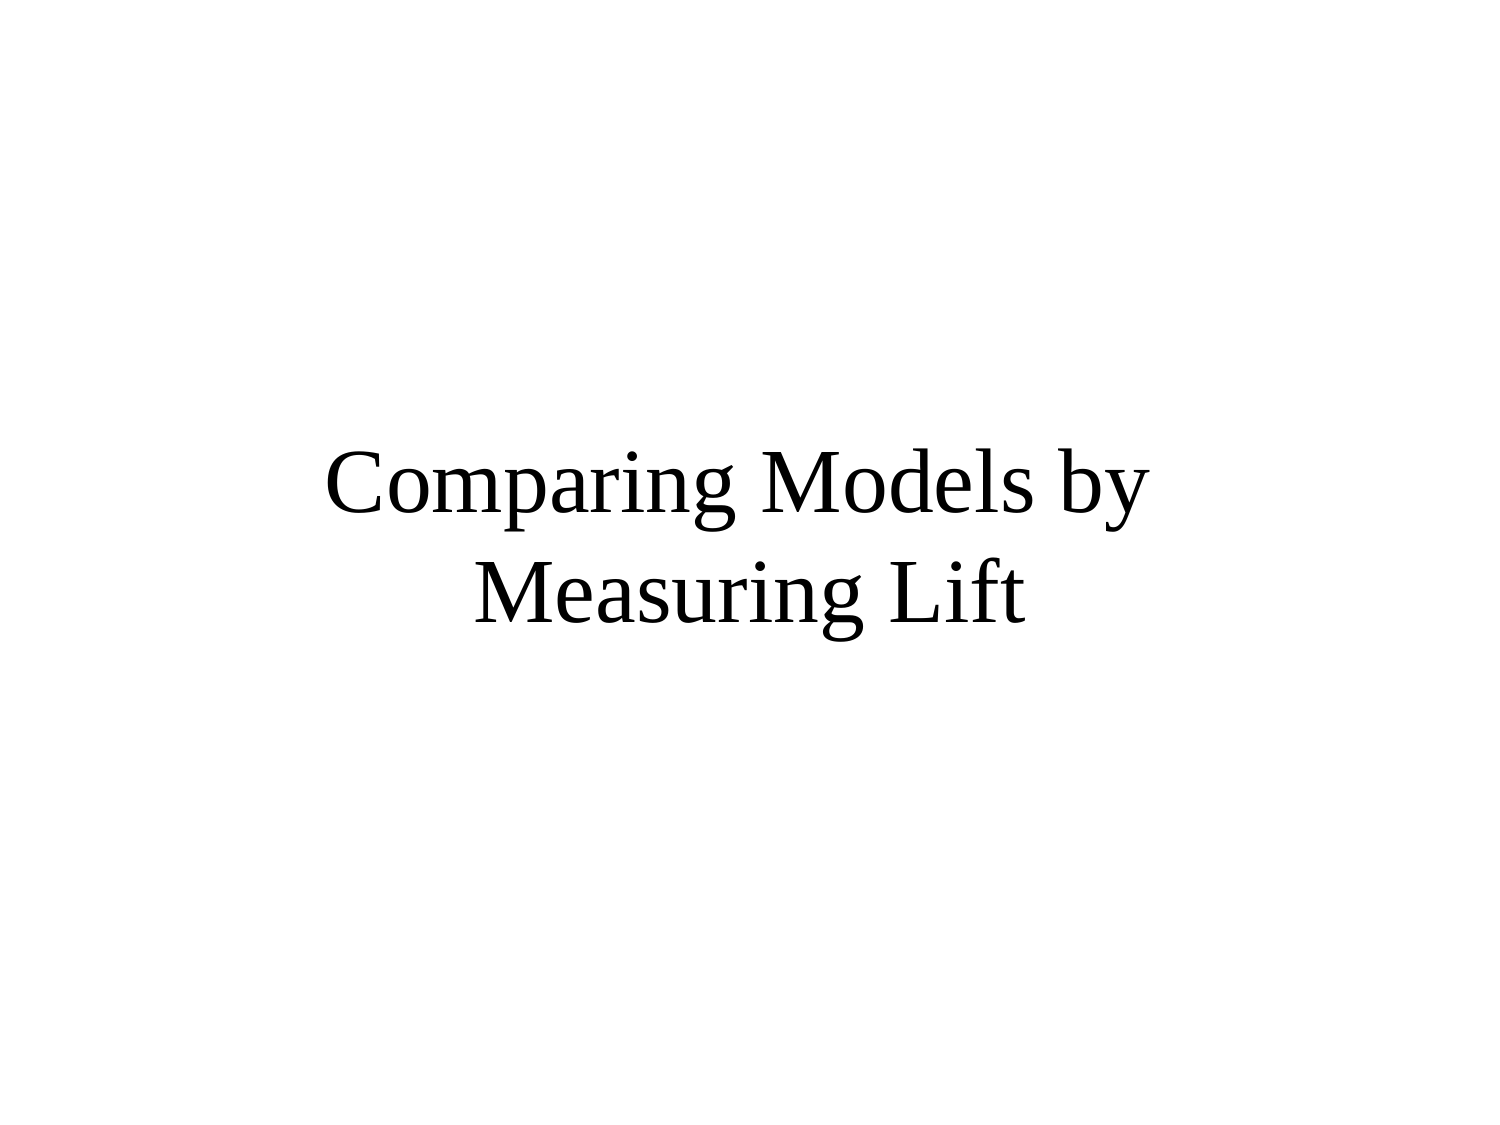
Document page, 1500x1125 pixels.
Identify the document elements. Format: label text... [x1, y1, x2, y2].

title Comparing Models by Measuring Lift [112, 437, 1388, 625]
